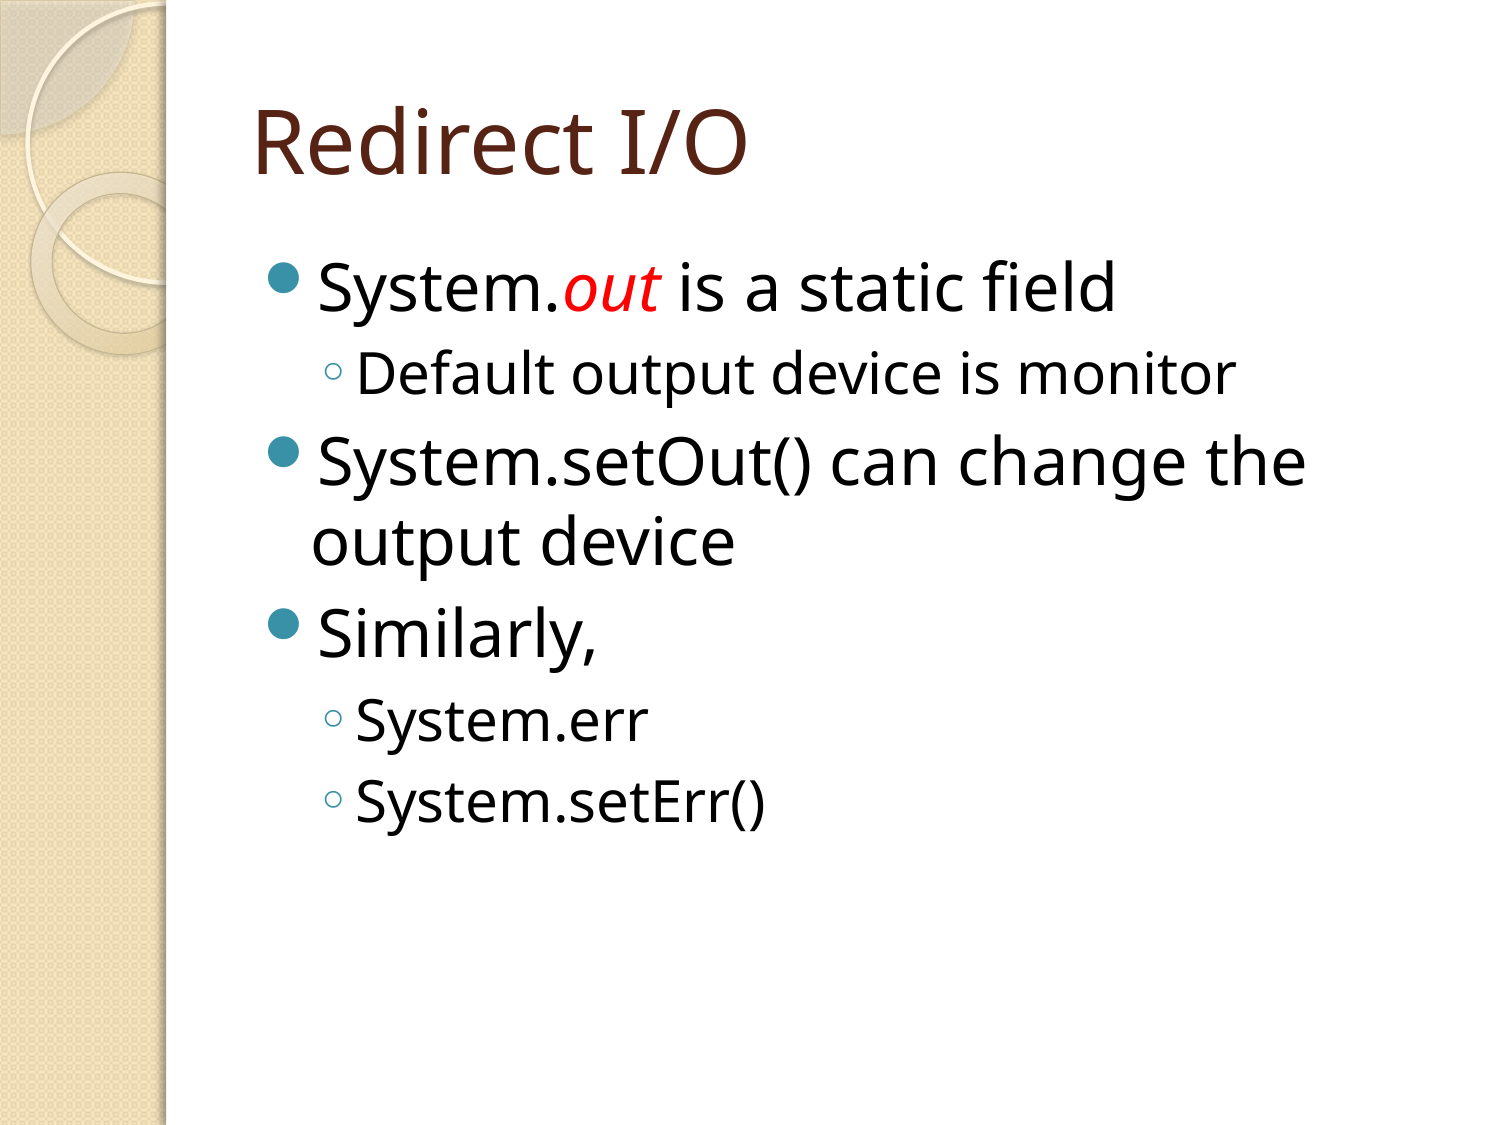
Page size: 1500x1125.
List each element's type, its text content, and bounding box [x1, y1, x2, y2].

title Redirect I/O [235, 45, 1466, 233]
list System.out is a static field Default output device is monitor System.setOut() can change the output device Similarly, System.err System.setErr() [235, 237, 1466, 1025]
